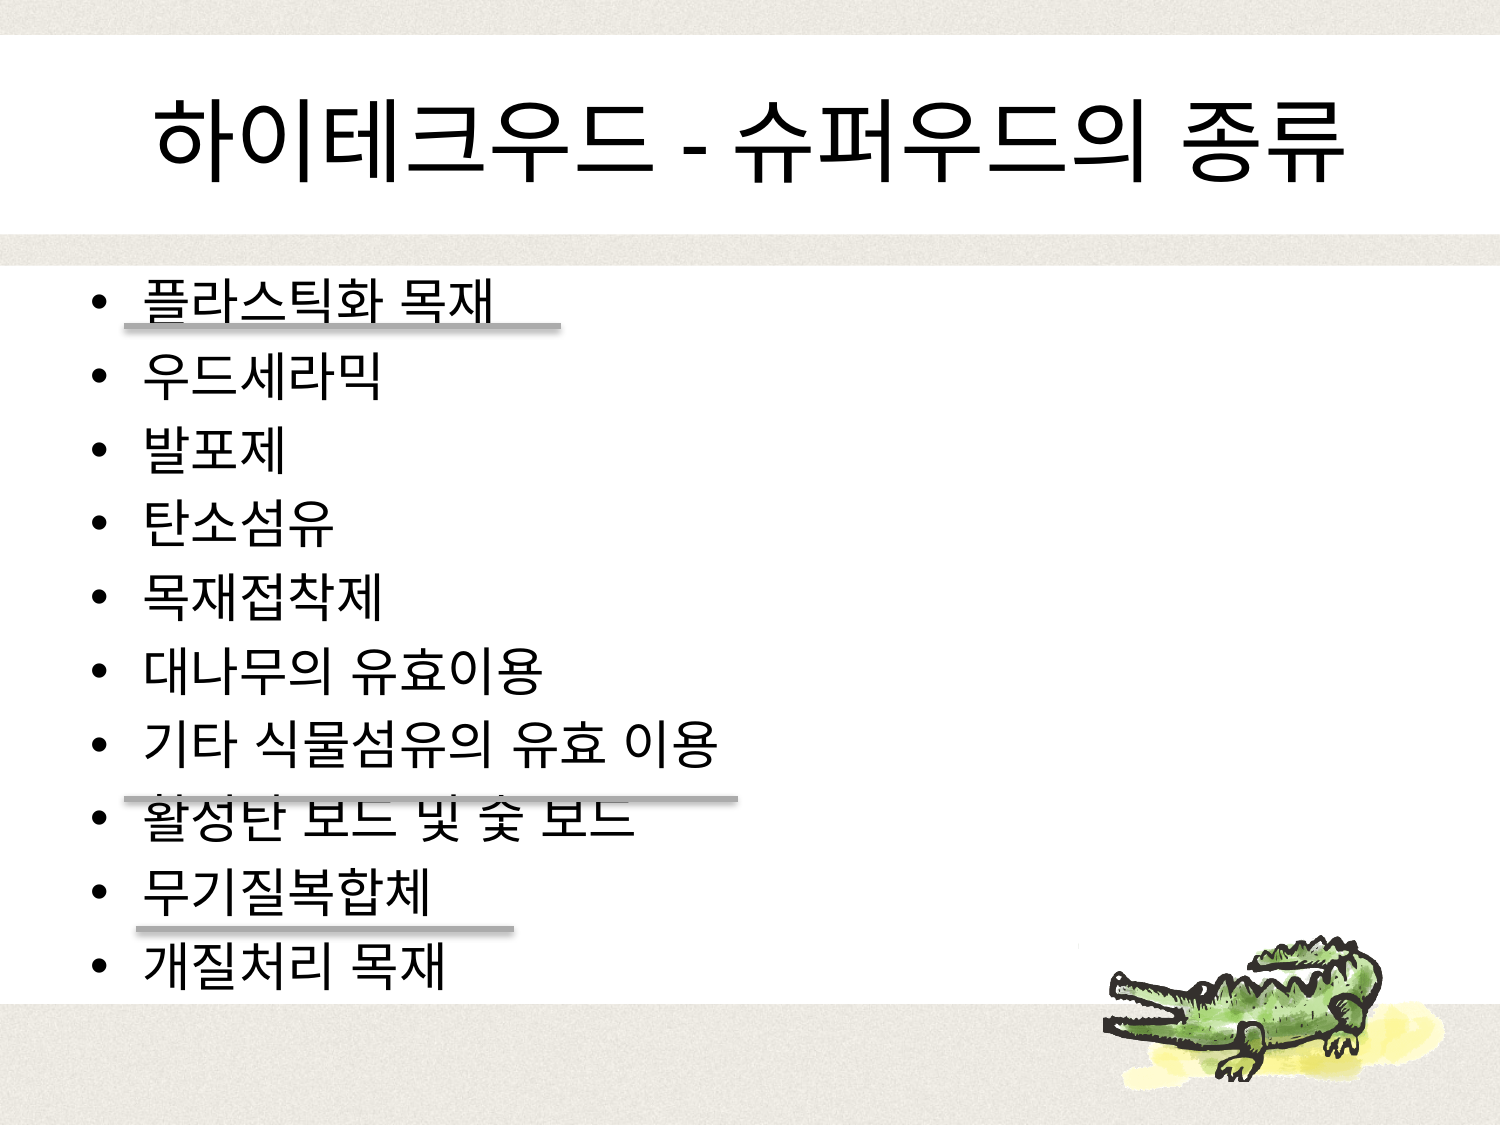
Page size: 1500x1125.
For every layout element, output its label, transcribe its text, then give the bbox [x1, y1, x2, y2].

picture [0, 0, 1500, 35]
picture [0, 935, 1500, 1125]
picture [0, 235, 1500, 265]
title 하이테크우드-슈퍼우드의 종류 [75, 45, 1425, 233]
list 플라스틱화 목재 우드세라믹 발포제 탄소섬유 목재접착제 대나무의 유효이용 기타 식물섬유의 유효 이용 활성탄 보드 및 숯 보드 무기질복합체 개질처리 목재 [75, 262, 1425, 1005]
